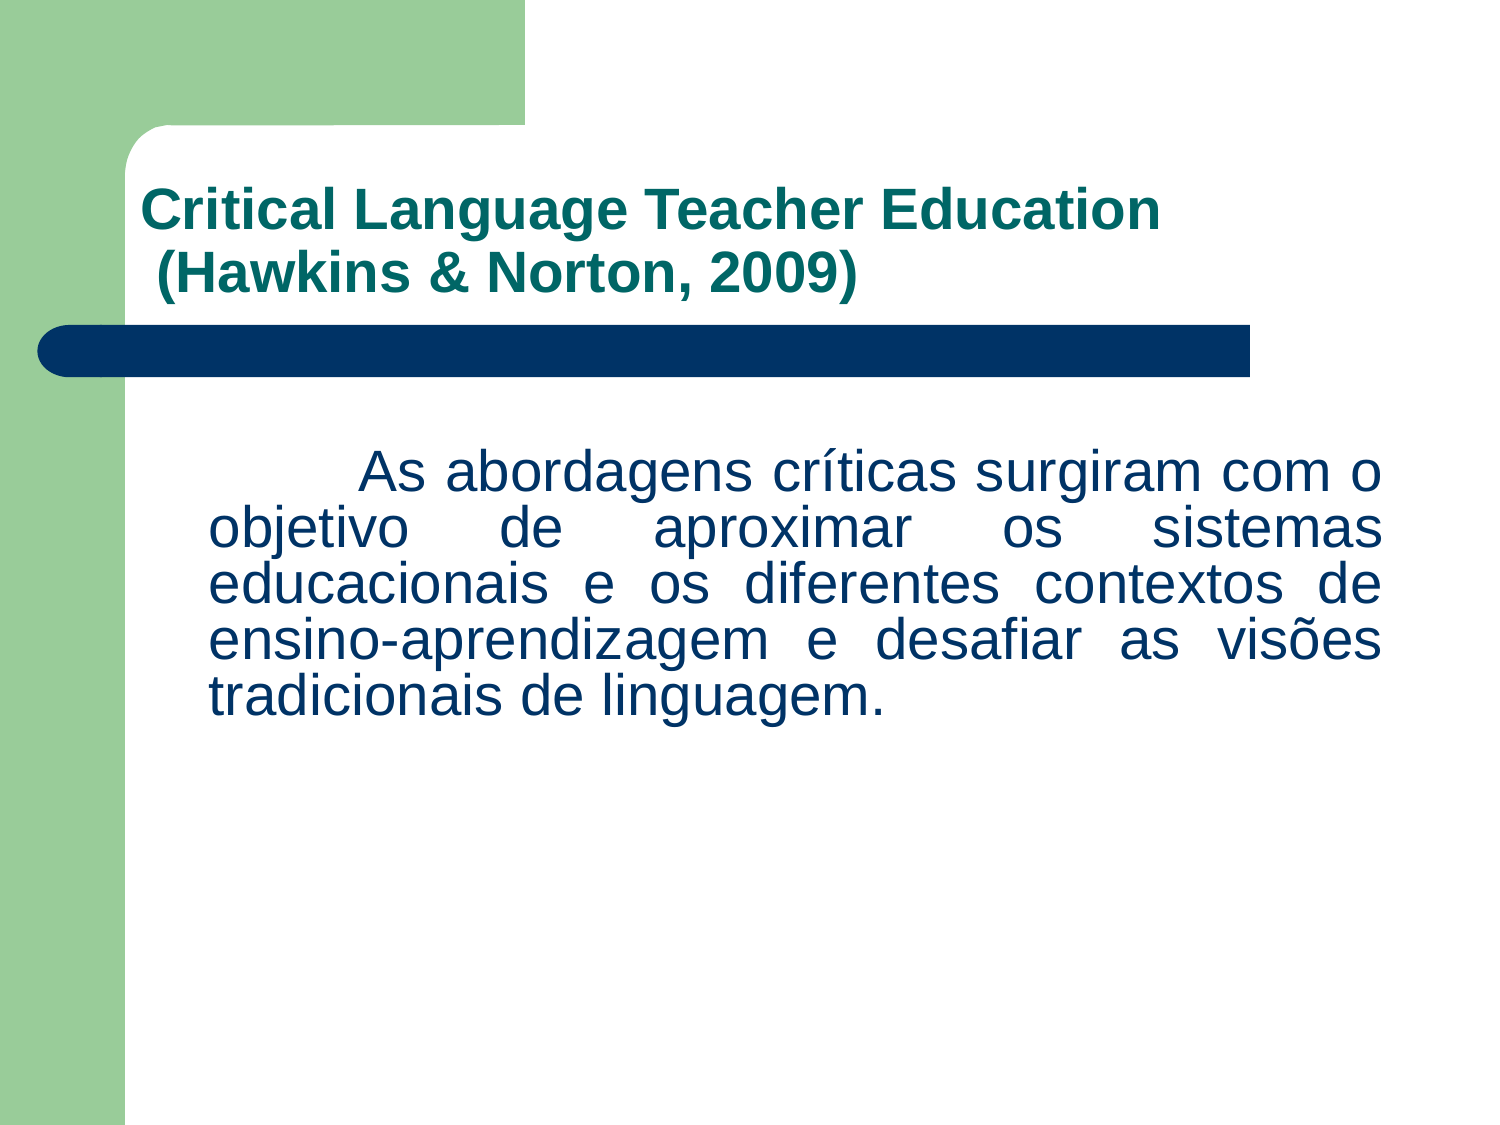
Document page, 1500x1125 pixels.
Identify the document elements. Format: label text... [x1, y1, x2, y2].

list As abordagens críticas surgiram com o objetivo de aproximar os sistemas educacionais e os diferentes contextos de ensino-aprendizagem e desafiar as visões tradicionais de linguagem. [137, 387, 1400, 999]
title Critical Language Teacher Education (Hawkins & Norton, 2009) [124, 124, 1426, 313]
